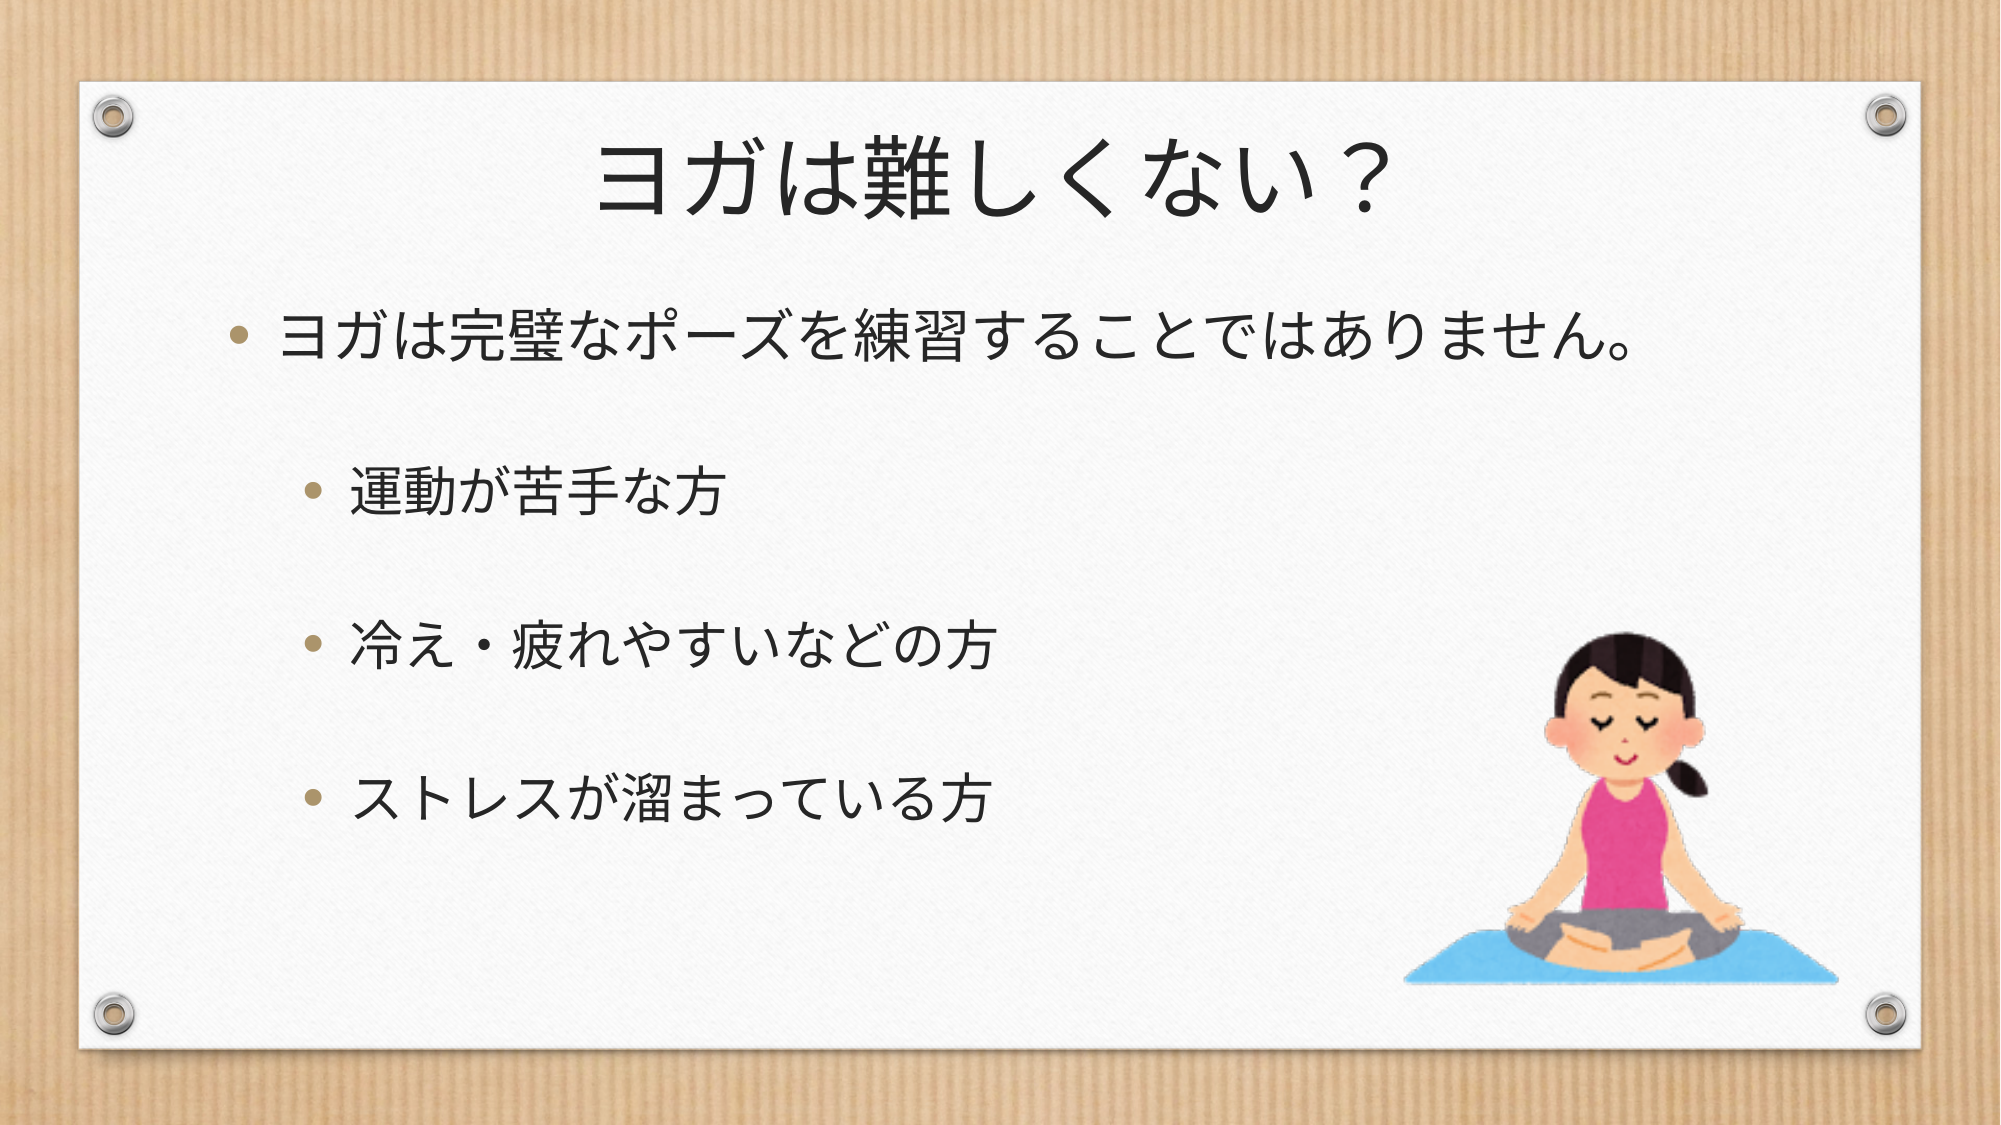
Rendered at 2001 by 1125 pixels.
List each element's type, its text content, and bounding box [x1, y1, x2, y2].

picture [0, 0, 2001, 1125]
title ヨガは難しくない？ [212, 90, 1788, 262]
list ヨガは完璧なポーズを練習することではありません。 運動が苦手な方 冷え・疲れやすいなどの方 ストレスが溜まっている方 [212, 291, 1788, 964]
